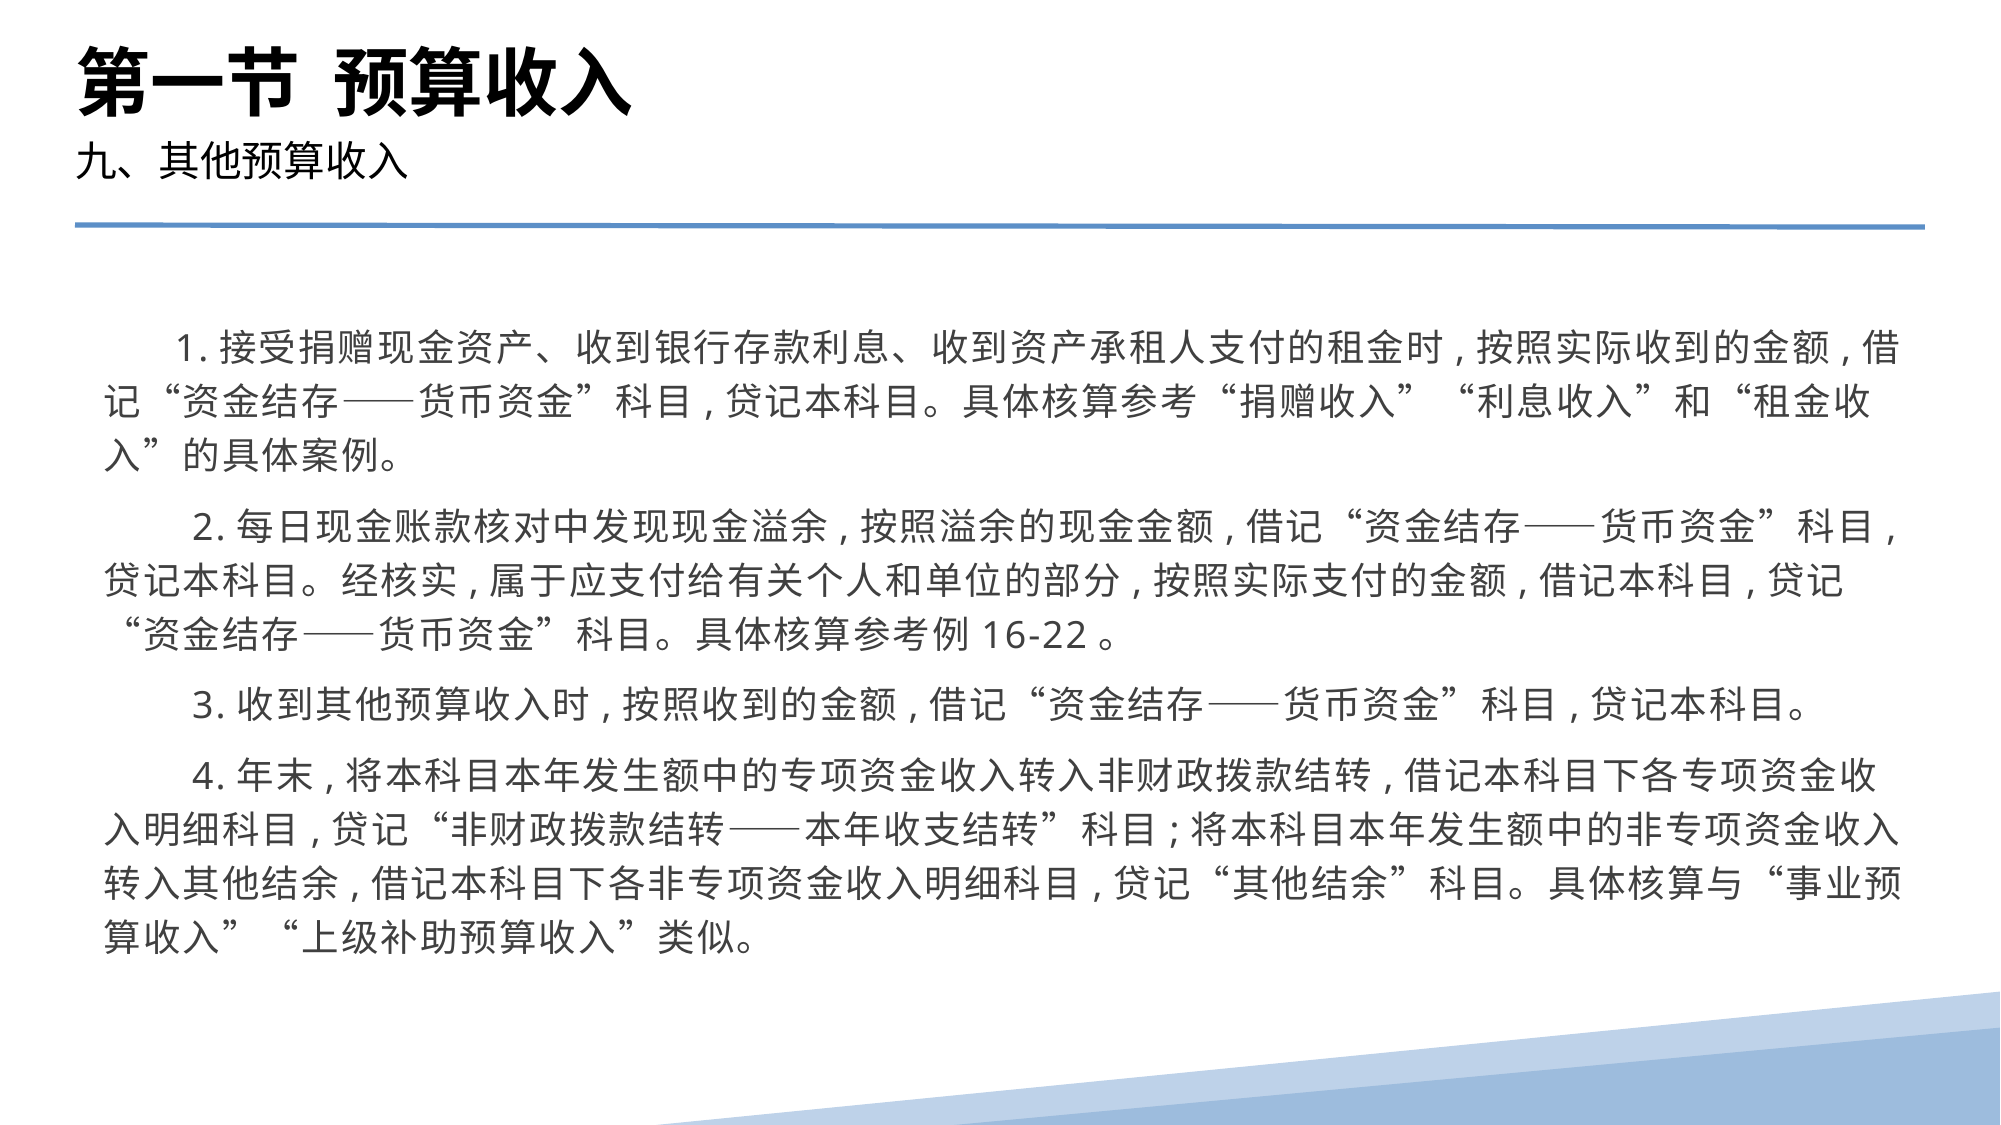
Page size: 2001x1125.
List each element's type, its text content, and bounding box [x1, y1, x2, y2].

text_box 九、其他预算收入 [75, 124, 1925, 200]
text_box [656, 991, 2000, 1125]
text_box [74, 224, 1925, 228]
text_box 1.接受捐赠现金资产、收到银行存款利息、收到资产承租人支付的租金时,按照实际收到的金额,借记“资金结存——货币资金”科目,贷记本科目。具体核算参考“捐赠收入”“利息收入”和“租金收入”的具体案例。 2.每日现金账款核对中发现现金溢余,按照溢余的现金金额,借记“资金结存——货币资金”科目,贷记本科目。经核实,属于应支付给有关个人和单位的部分,按照实际支付的金额,借记本科目,贷记“资金结存——货币资金”科目。具体核算参考例16-22。 3.收到其他预算收入时,按照收到的金额,借记“资金结存——货币资金”科目,贷记本科目。 4.年末,将本科目本年发生额中的专项资金收入转入非财政拨款结转,借记本科目下各专项资金收入明细科目,贷记“非财政拨款结转——本年收支结转”科目;将本科目本年发生额中的非专项资金收入转入其他结余,借记本科目下各非专项资金收入明细科目,贷记“其他结余”科目。具体核算与“事业预算收入”“上级补助预算收入”类似。 [93, 252, 1925, 1022]
text_box 第一节 预算收入 [75, 24, 1925, 124]
